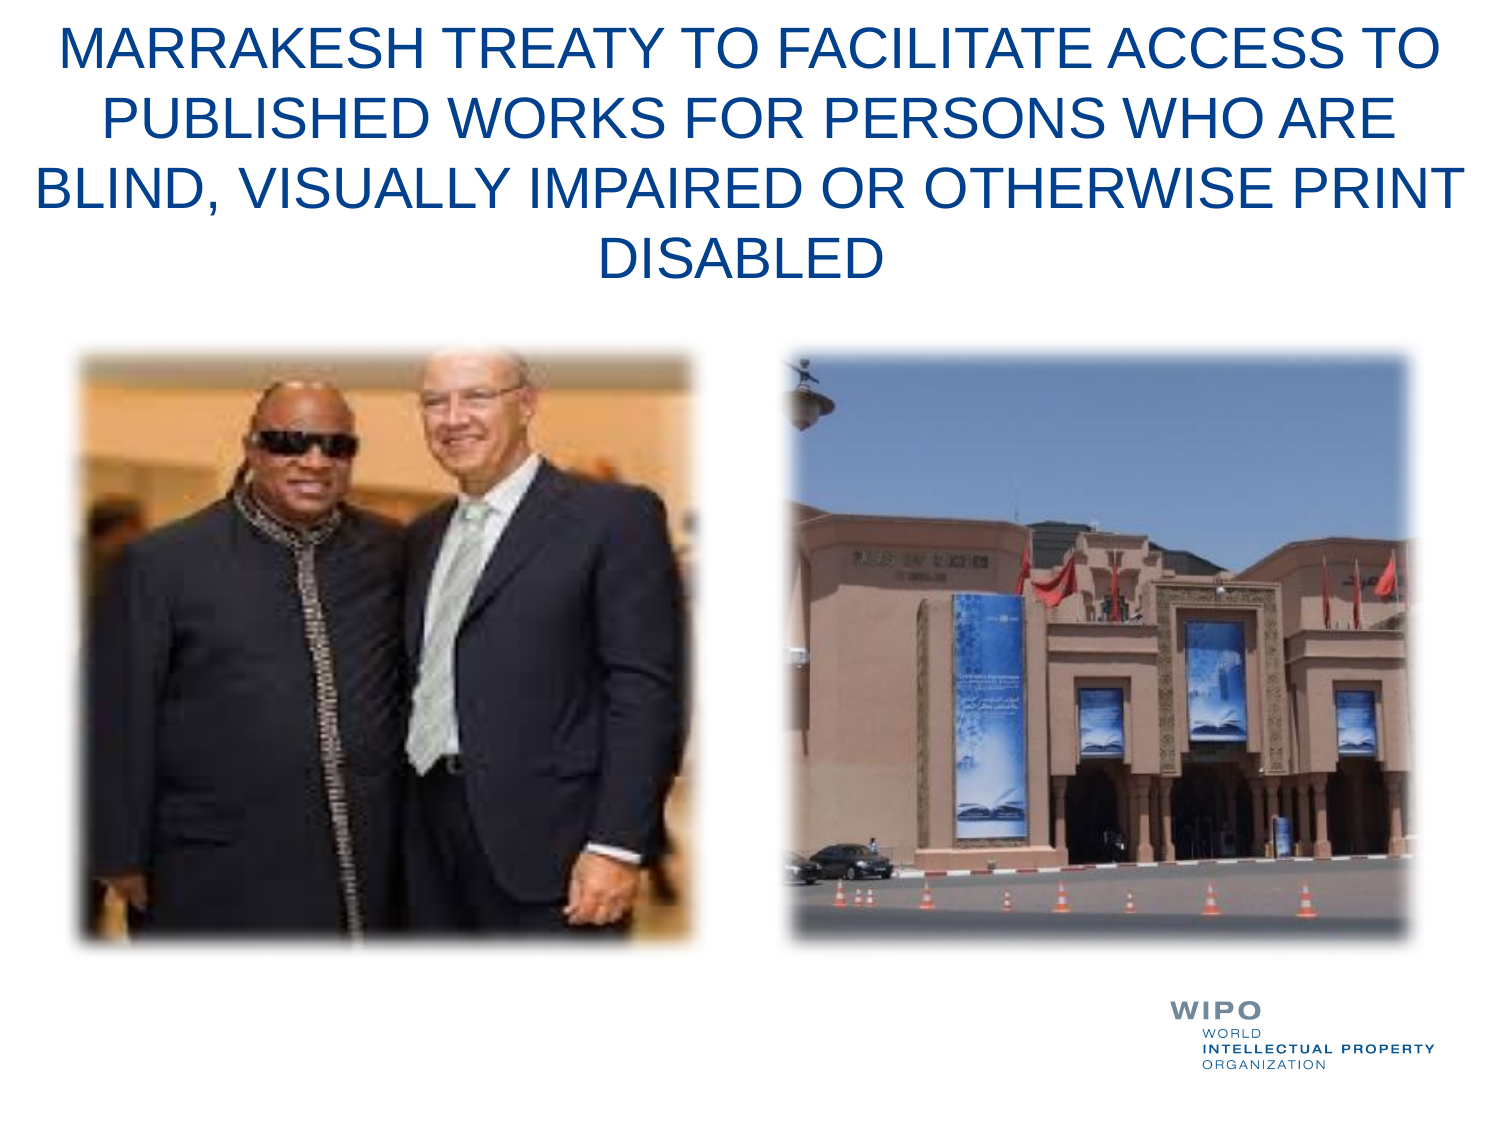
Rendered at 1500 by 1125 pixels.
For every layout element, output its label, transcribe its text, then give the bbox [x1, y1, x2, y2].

title MARRAKESH TREATY TO FACILITATE ACCESS TO PUBLISHED WORKS FOR PERSONS WHO ARE BLIND, VISUALLY IMPAIRED OR OTHERWISE PRINT DISABLED [0, 0, 1500, 300]
picture [0, 300, 1500, 1125]
